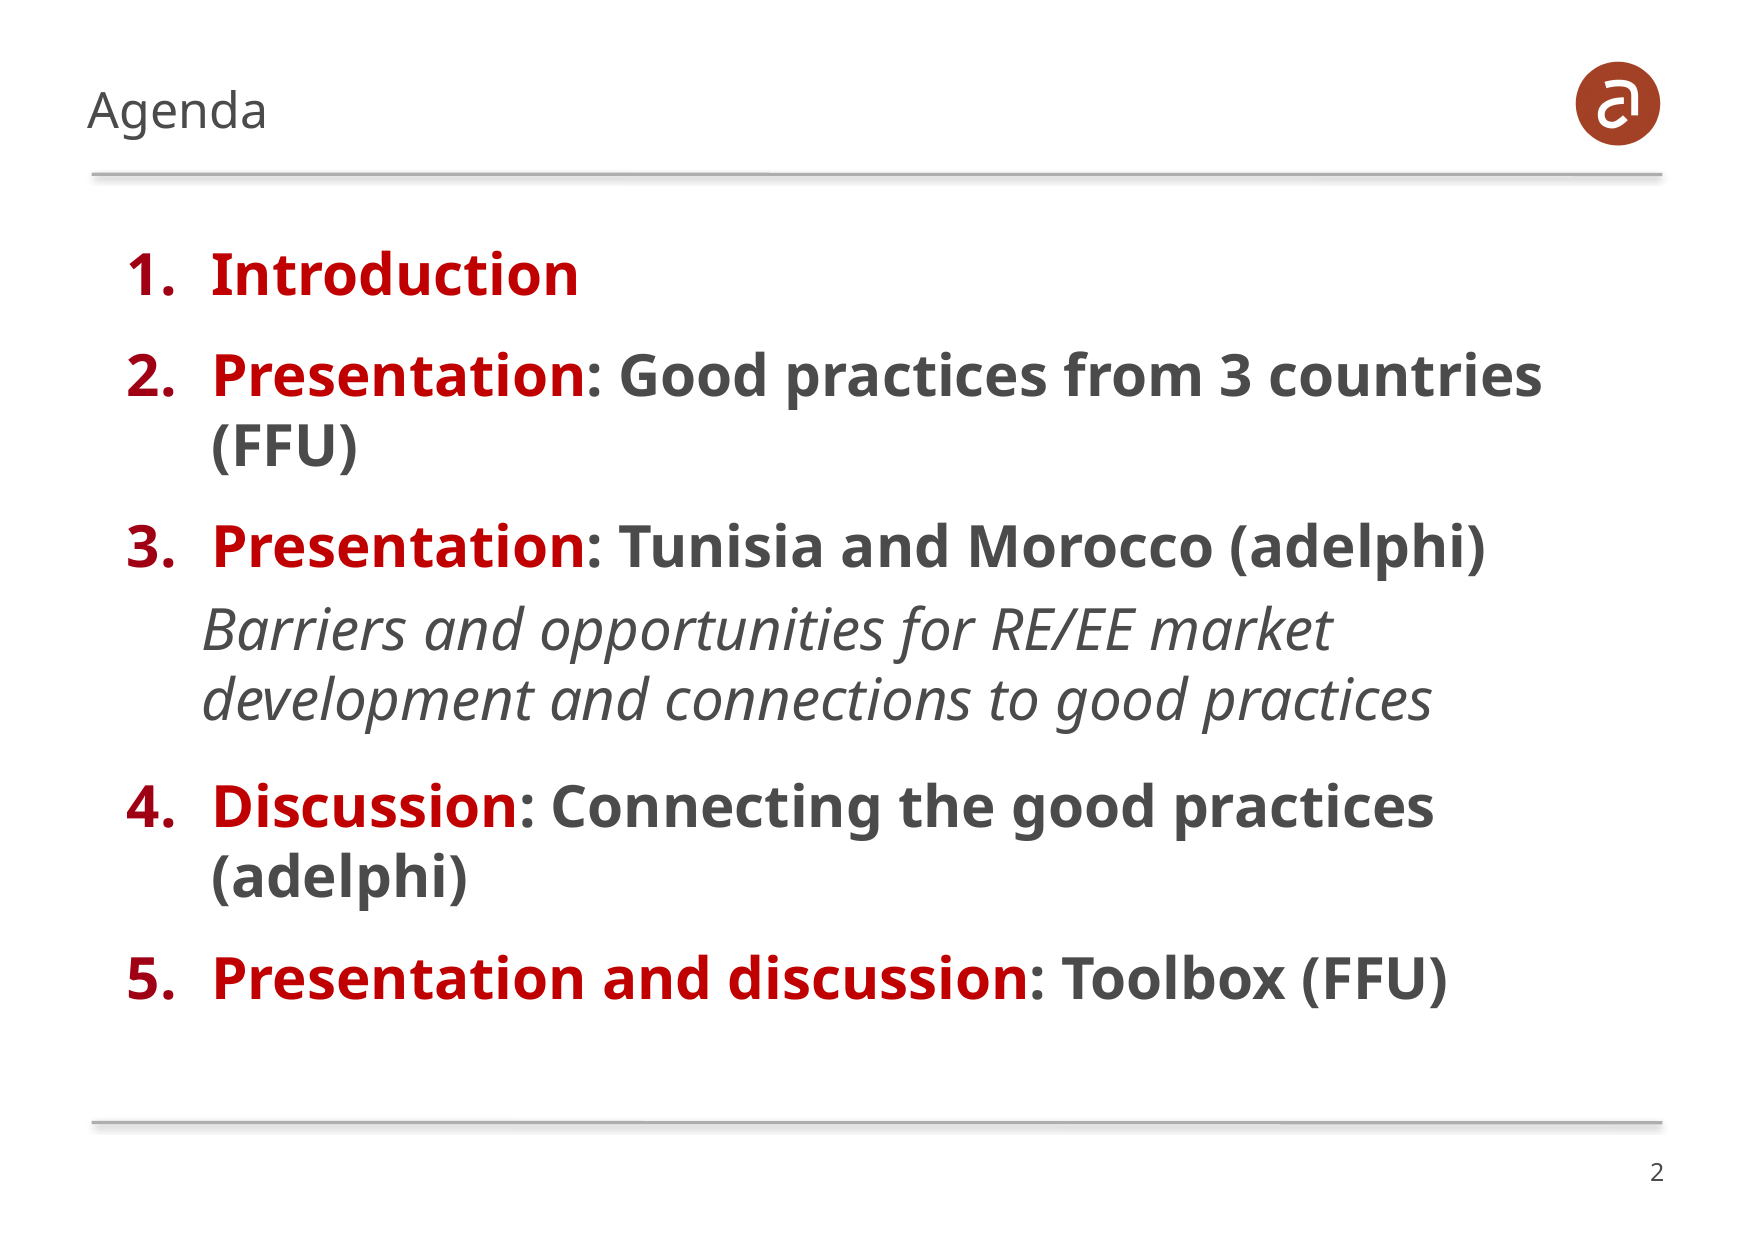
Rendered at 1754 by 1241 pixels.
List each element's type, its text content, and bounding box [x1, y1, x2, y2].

list Introduction Presentation: Good practices from 3 countries (FFU) Presentation: Tunisia and Morocco (adelphi) Barriers and opportunities for RE/EE market development and connections to good practices Discussion: Connecting the good practices (adelphi) Presentation and discussion: Toolbox (FFU) [126, 237, 1663, 1067]
title Agenda [87, 78, 1553, 161]
picture [1573, 57, 1663, 150]
